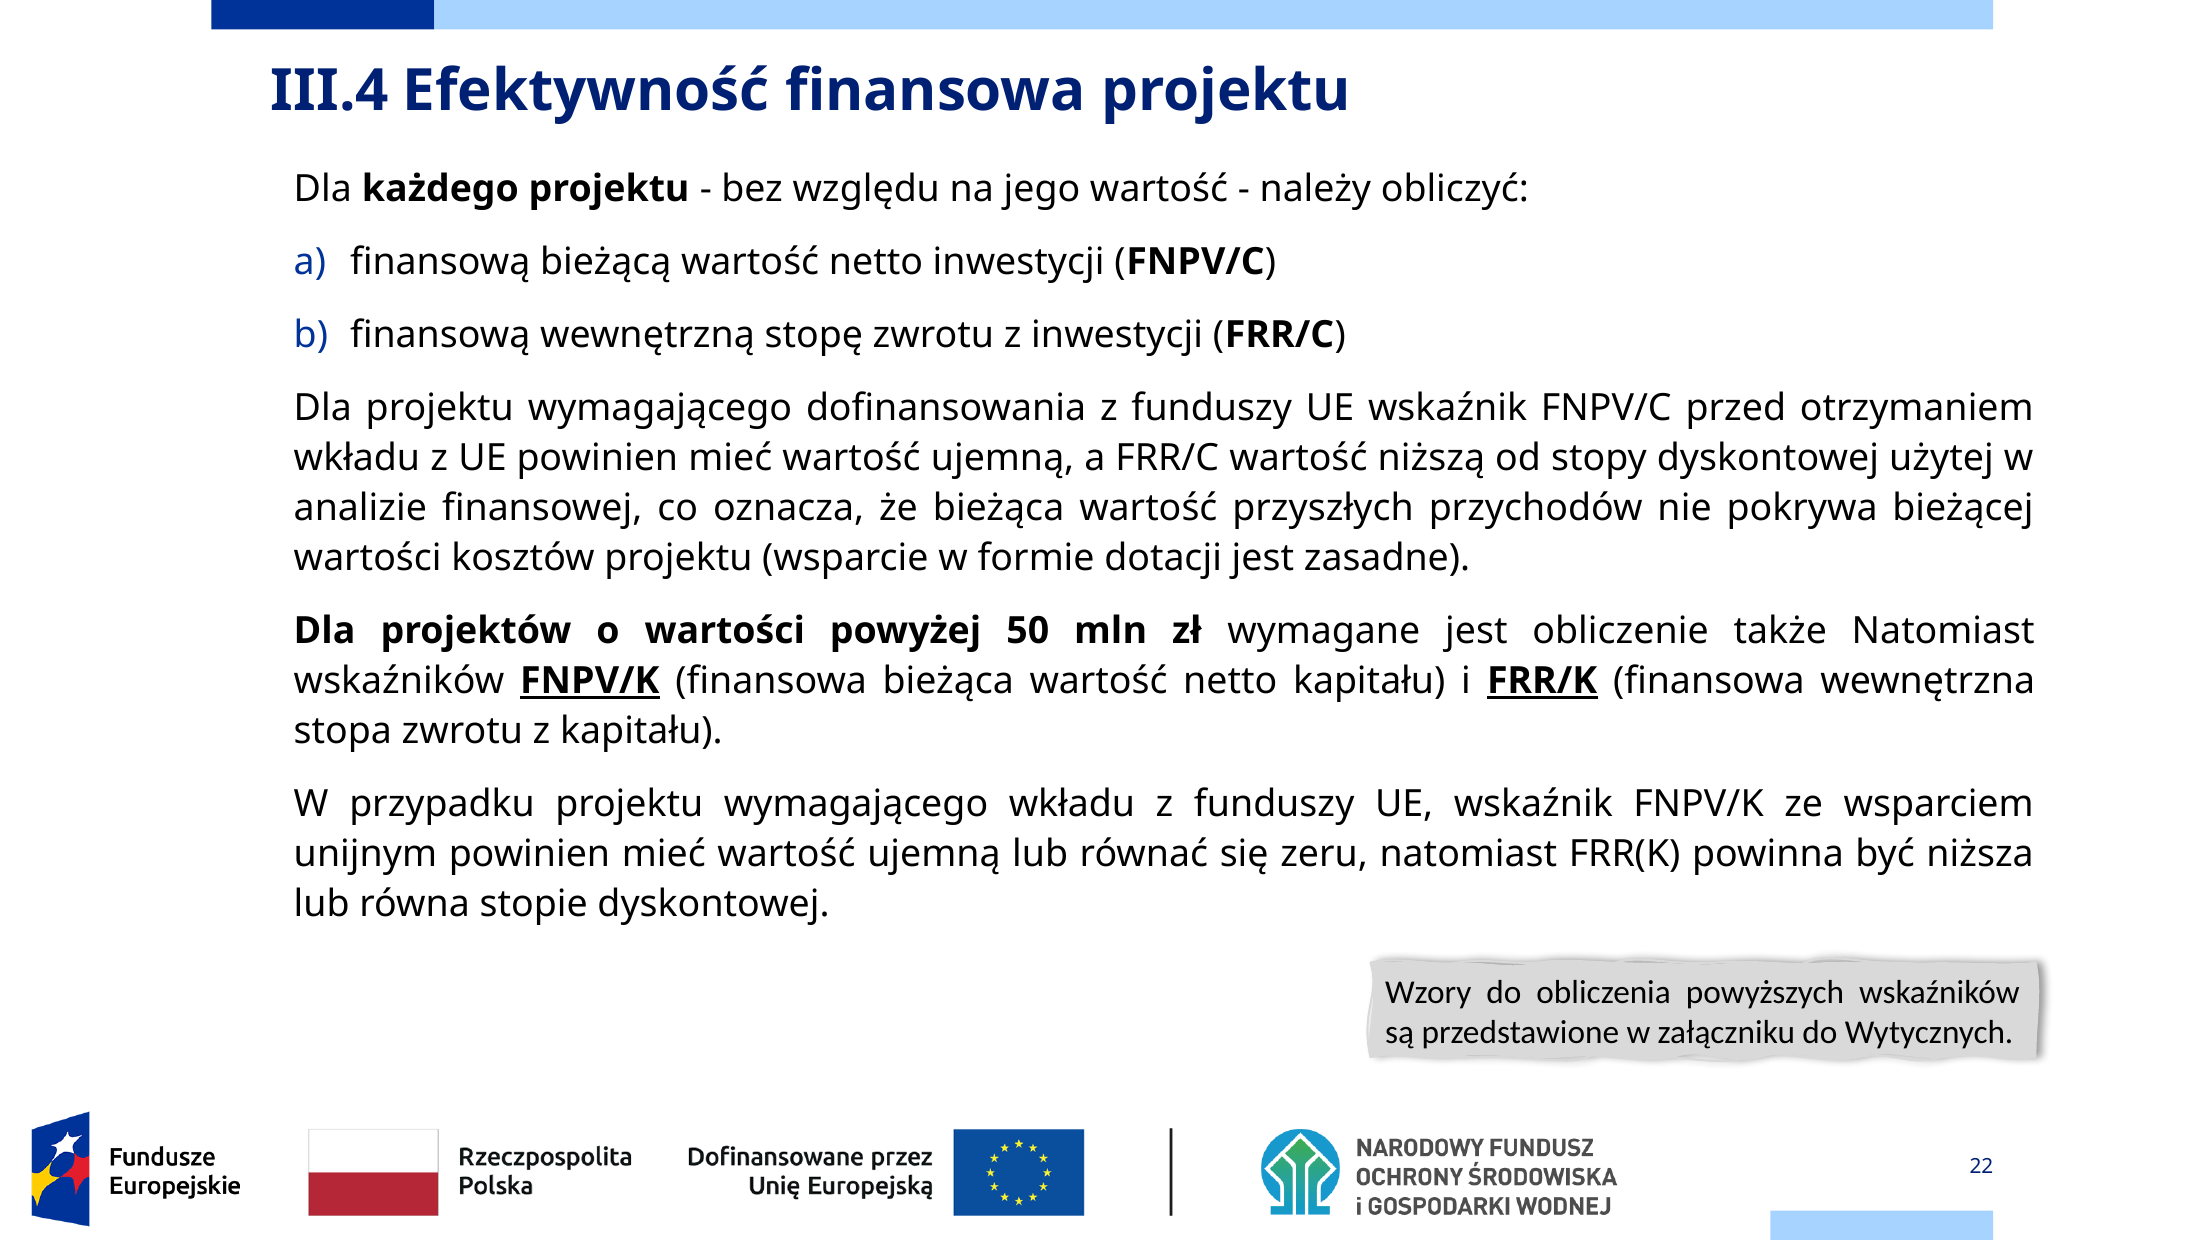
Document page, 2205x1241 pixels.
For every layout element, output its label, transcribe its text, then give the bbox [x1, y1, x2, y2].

title III.4 Efektywność finansowa projektu [270, 47, 1719, 148]
slide_number 22 [1770, 1151, 1993, 1182]
picture [0, 1080, 1652, 1241]
list Dla każdego projektu - bez względu na jego wartość - należy obliczyć: finansową bieżącą wartość netto inwestycji (FNPV/C) finansową wewnętrzną stopę zwrotu z inwestycji (FRR/C) Dla projektu wymagającego dofinansowania z funduszy UE wskaźnik FNPV/C przed otrzymaniem wkładu z UE powinien mieć wartość ujemną, a FRR/C wartość niższą od stopy dyskontowej użytej w analizie finansowej, co oznacza, że bieżąca wartość przyszłych przychodów nie pokrywa bieżącej wartości kosztów projektu (wsparcie w formie dotacji jest zasadne). Dla projektów o wartości powyżej 50 mln zł wymagane jest obliczenie także Natomiast wskaźników FNPV/K (finansowa bieżąca wartość netto kapitału) i FRR/K (finansowa wewnętrzna stopa zwrotu z kapitału). W przypadku projektu wymagającego wkładu z funduszy UE, wskaźnik FNPV/K ze wsparciem unijnym powinien mieć wartość ujemną lub równać się zeru, natomiast FRR(K) powinna być niższa lub równa stopie dyskontowej. [293, 158, 2036, 1192]
text_box Wzory do obliczenia powyższych wskaźników są przedstawione w załączniku do Wytycznych. [1367, 958, 2039, 1062]
